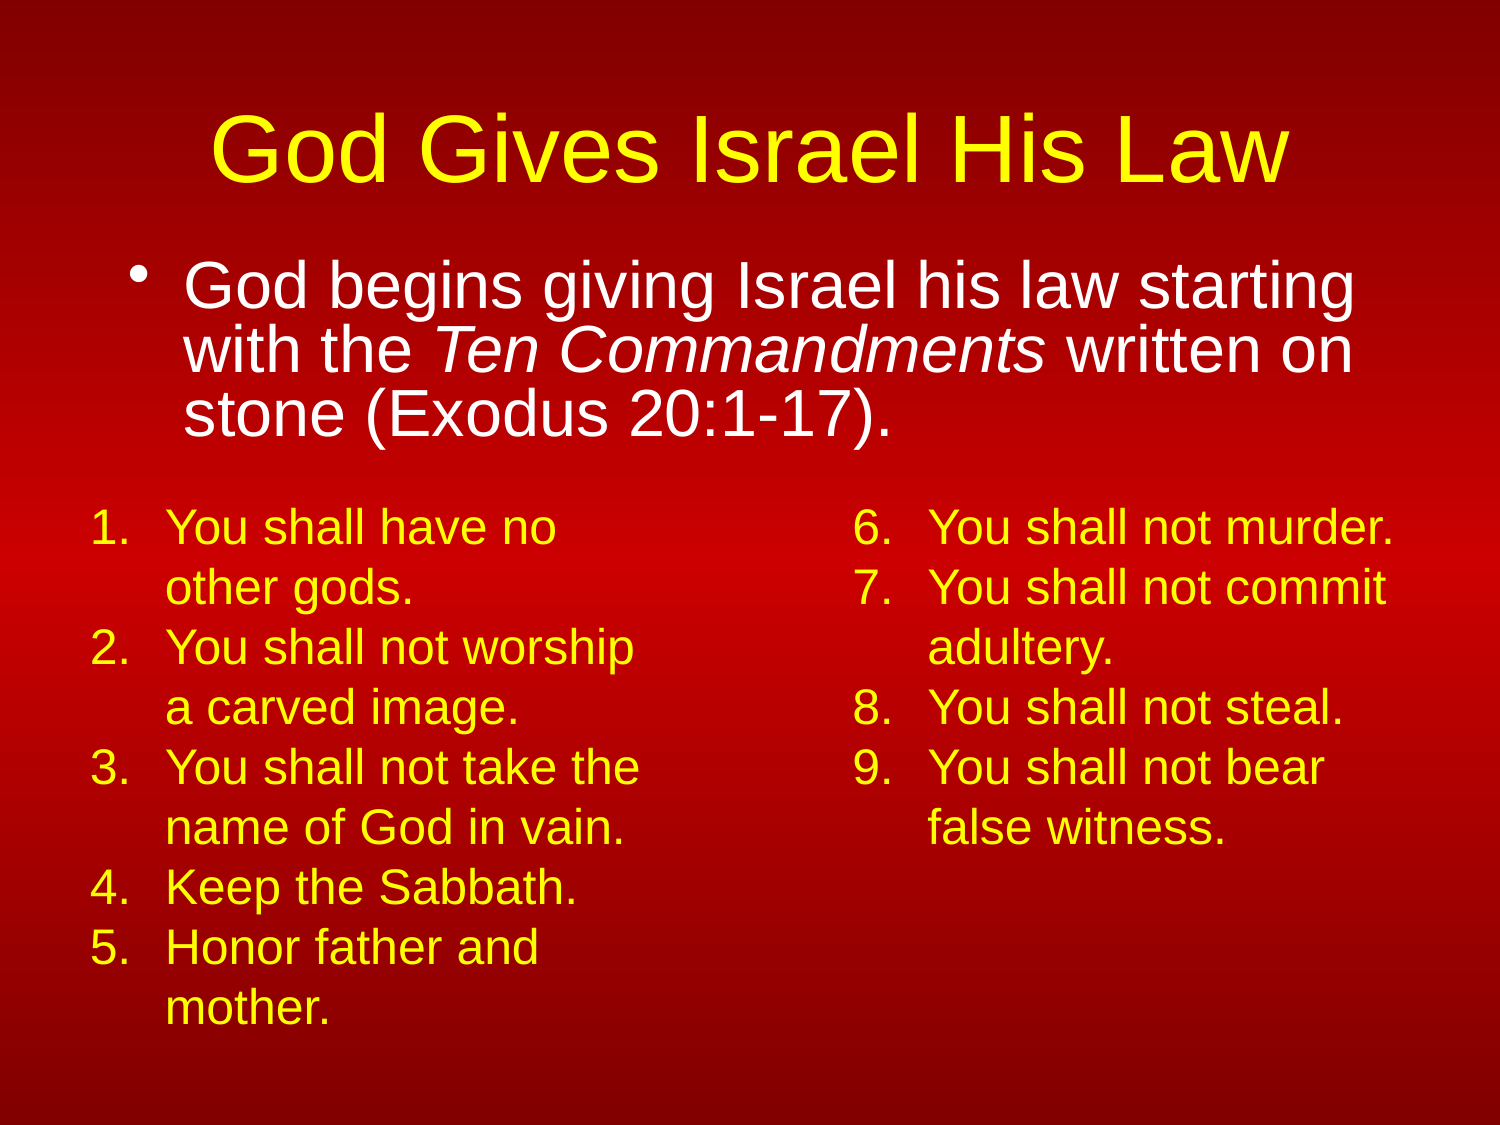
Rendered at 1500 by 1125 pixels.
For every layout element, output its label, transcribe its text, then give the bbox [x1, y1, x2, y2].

text_box You shall not murder. You shall not commit adultery. You shall not steal. You shall not bear false witness. [837, 487, 1450, 863]
title God Gives Israel His Law [37, 50, 1463, 238]
list God begins giving Israel his law starting with the Ten Commandments written on stone (Exodus 20:1-17). [112, 249, 1438, 463]
text_box You shall have no other gods. You shall not worship a carved image. You shall not take the name of God in vain. Keep the Sabbath. Honor father and mother. [74, 487, 688, 1043]
